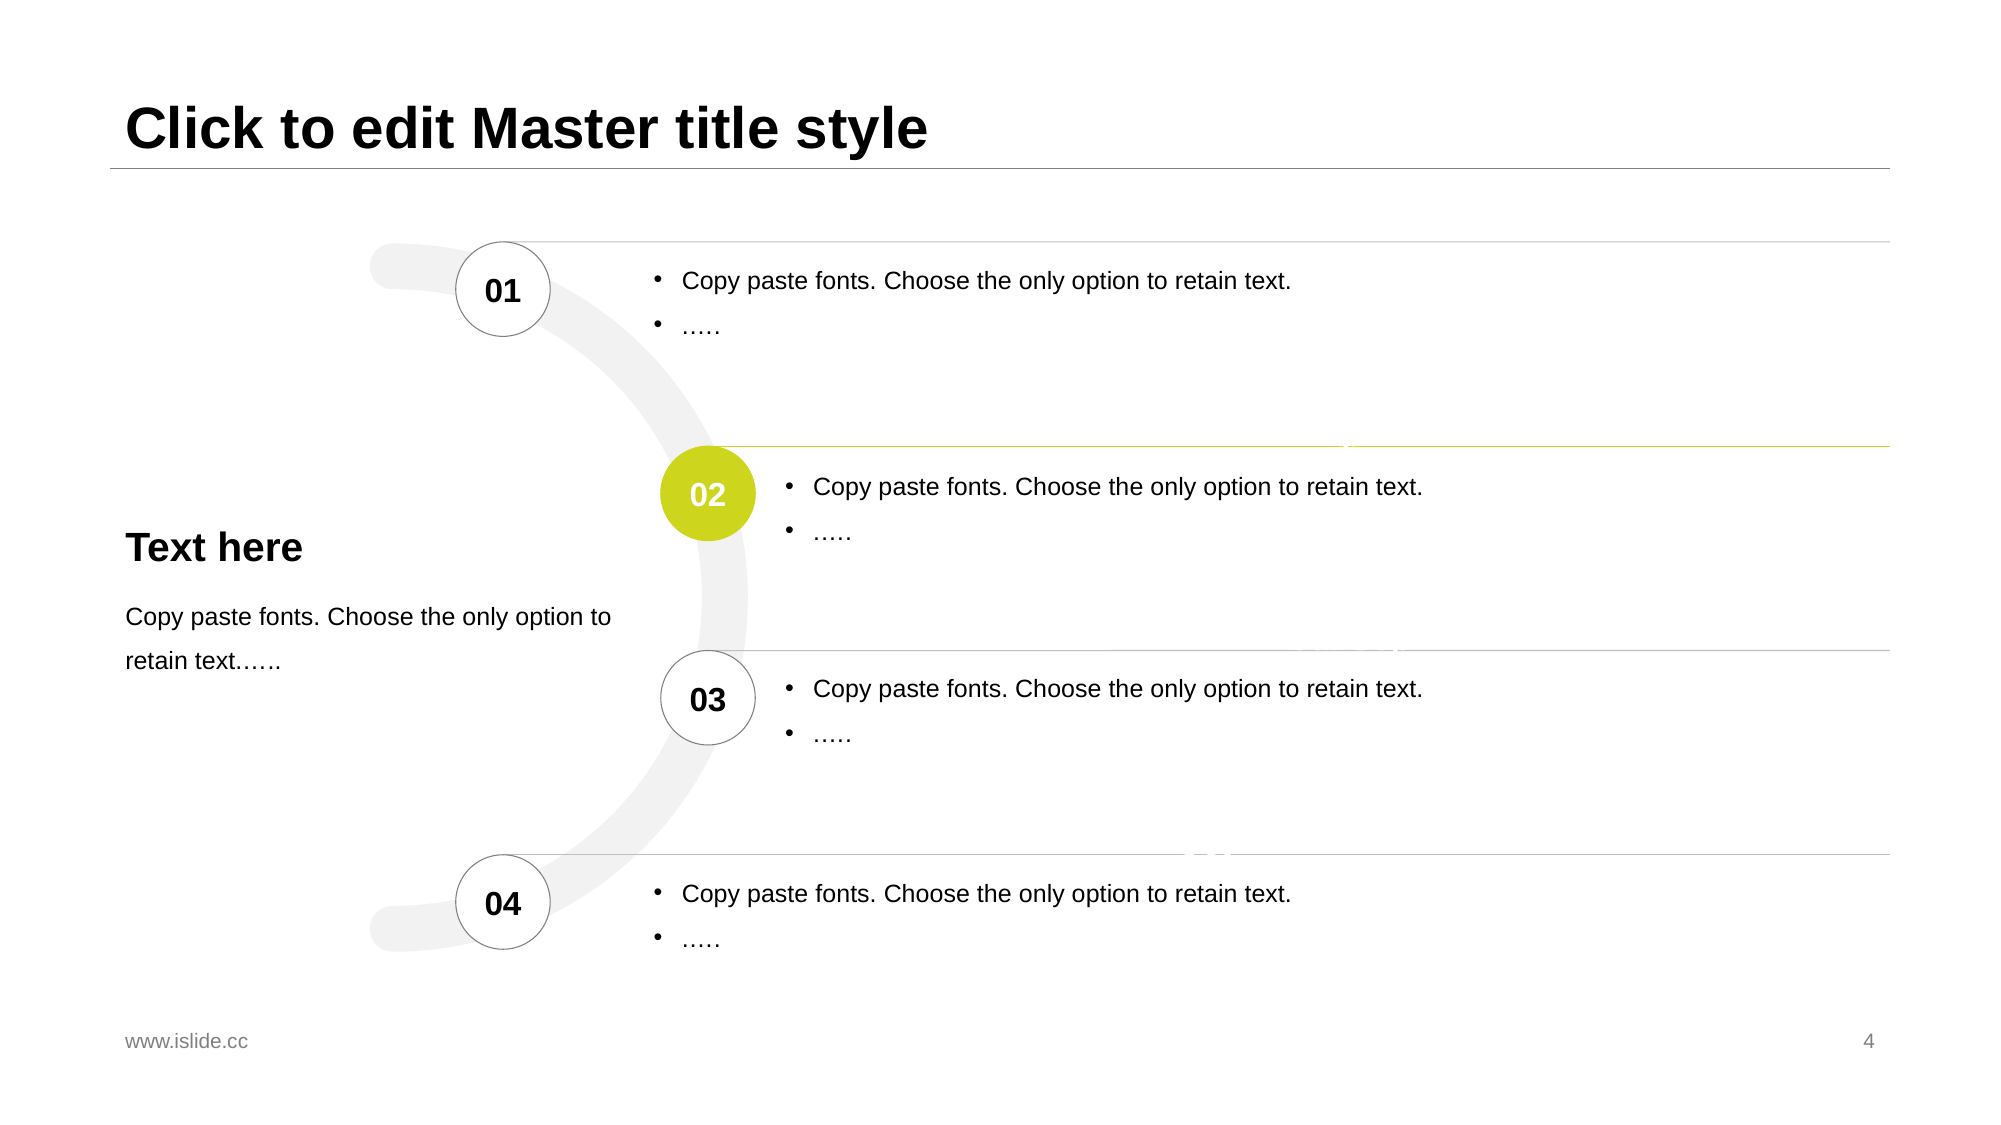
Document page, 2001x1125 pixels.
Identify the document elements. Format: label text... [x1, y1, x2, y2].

footer www.islide.cc [109, 1023, 790, 1058]
title Click to edit Master title style [109, 0, 1890, 169]
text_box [110, 241, 1890, 958]
slide_number 4 [1412, 1023, 1890, 1058]
